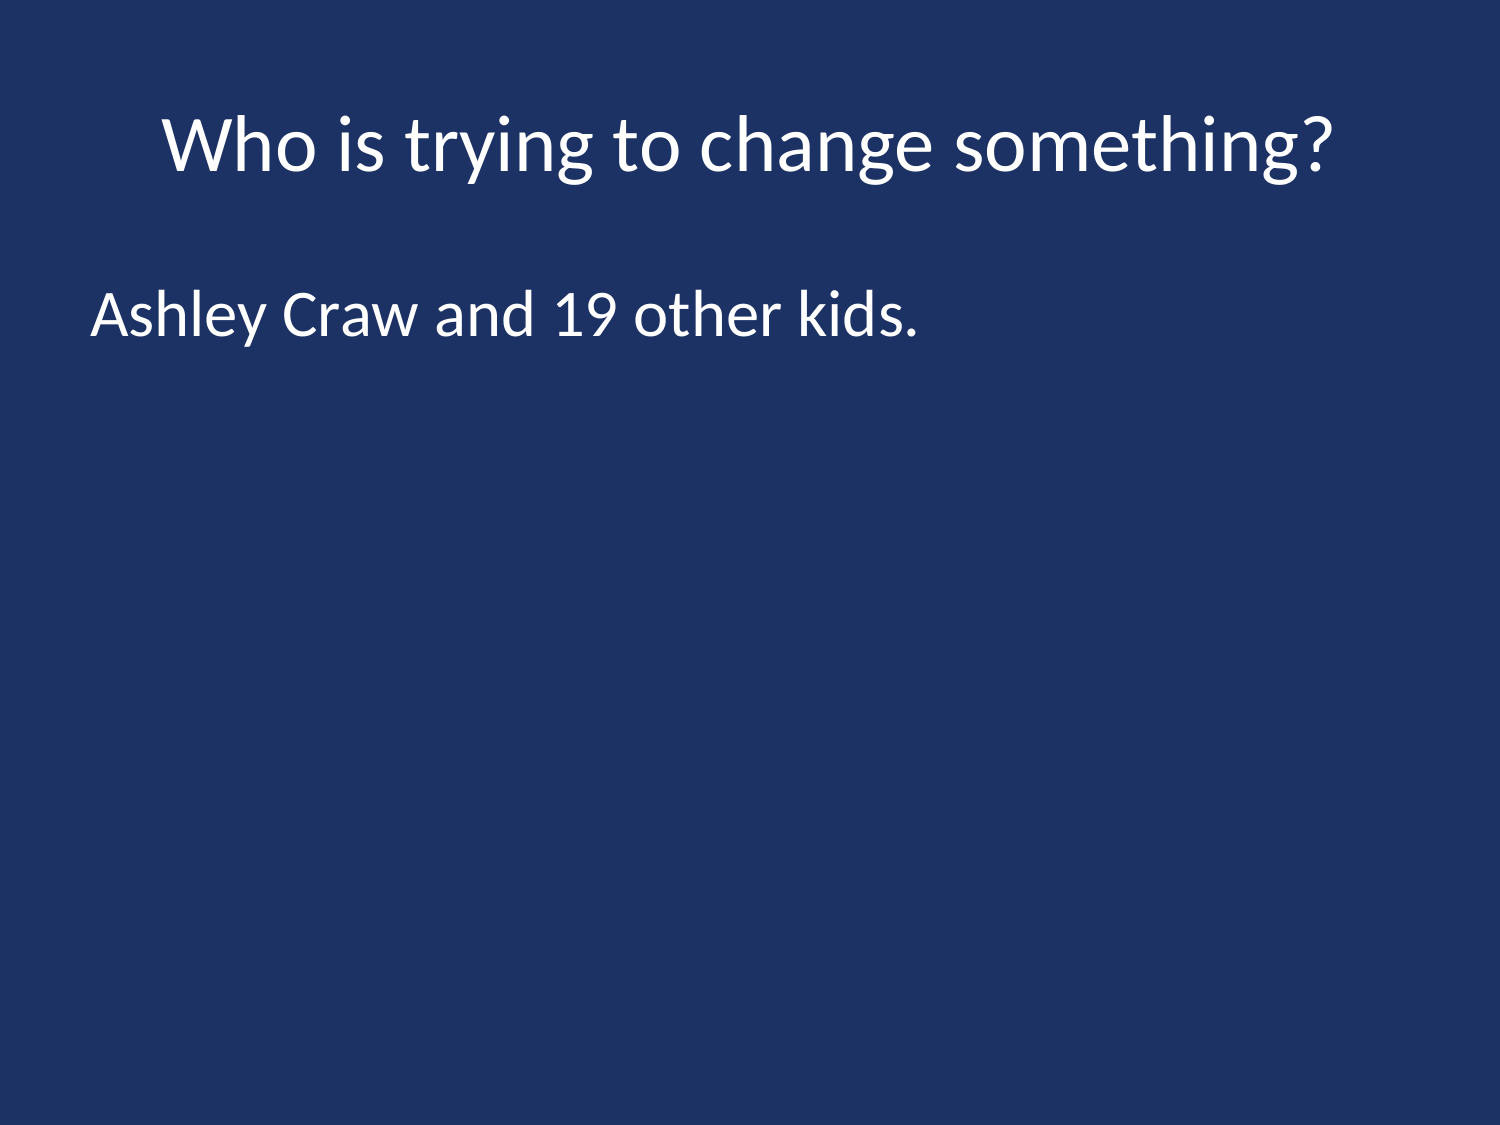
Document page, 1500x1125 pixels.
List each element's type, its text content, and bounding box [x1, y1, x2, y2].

list Ashley Craw and 19 other kids. [75, 262, 1425, 1005]
title Who is trying to change something? [75, 45, 1425, 233]
